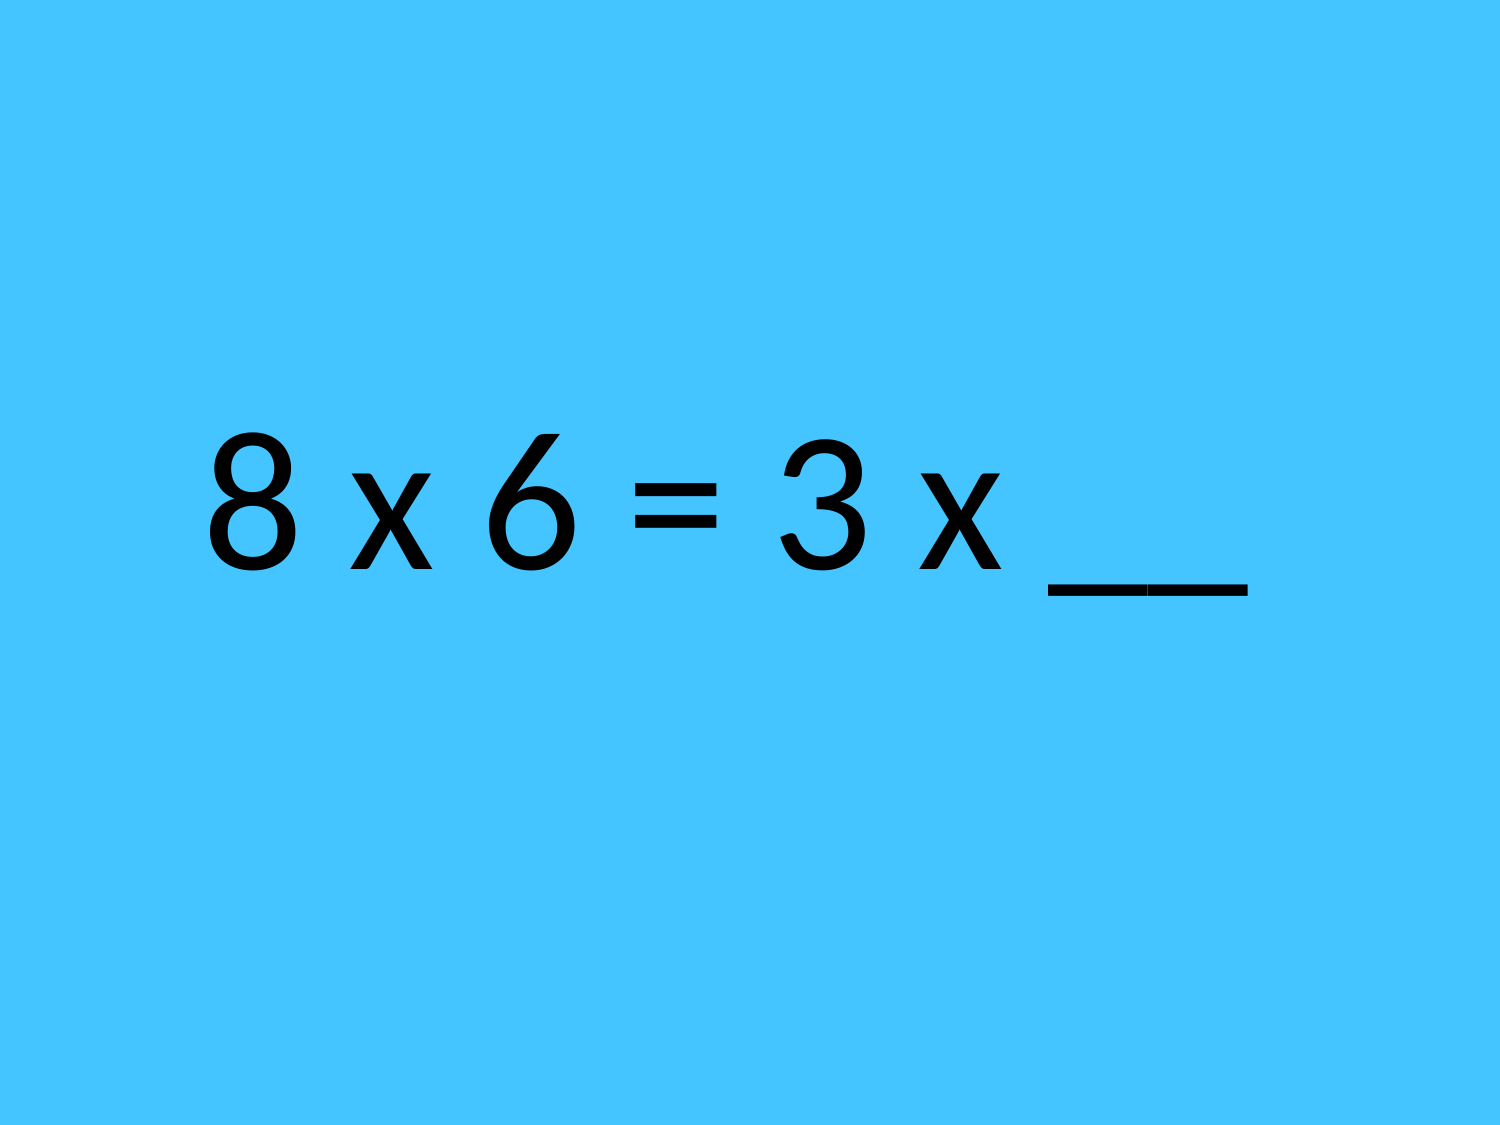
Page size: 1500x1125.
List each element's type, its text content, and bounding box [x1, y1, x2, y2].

text_box 8 x 6 = 3 x __ [187, 362, 1313, 618]
